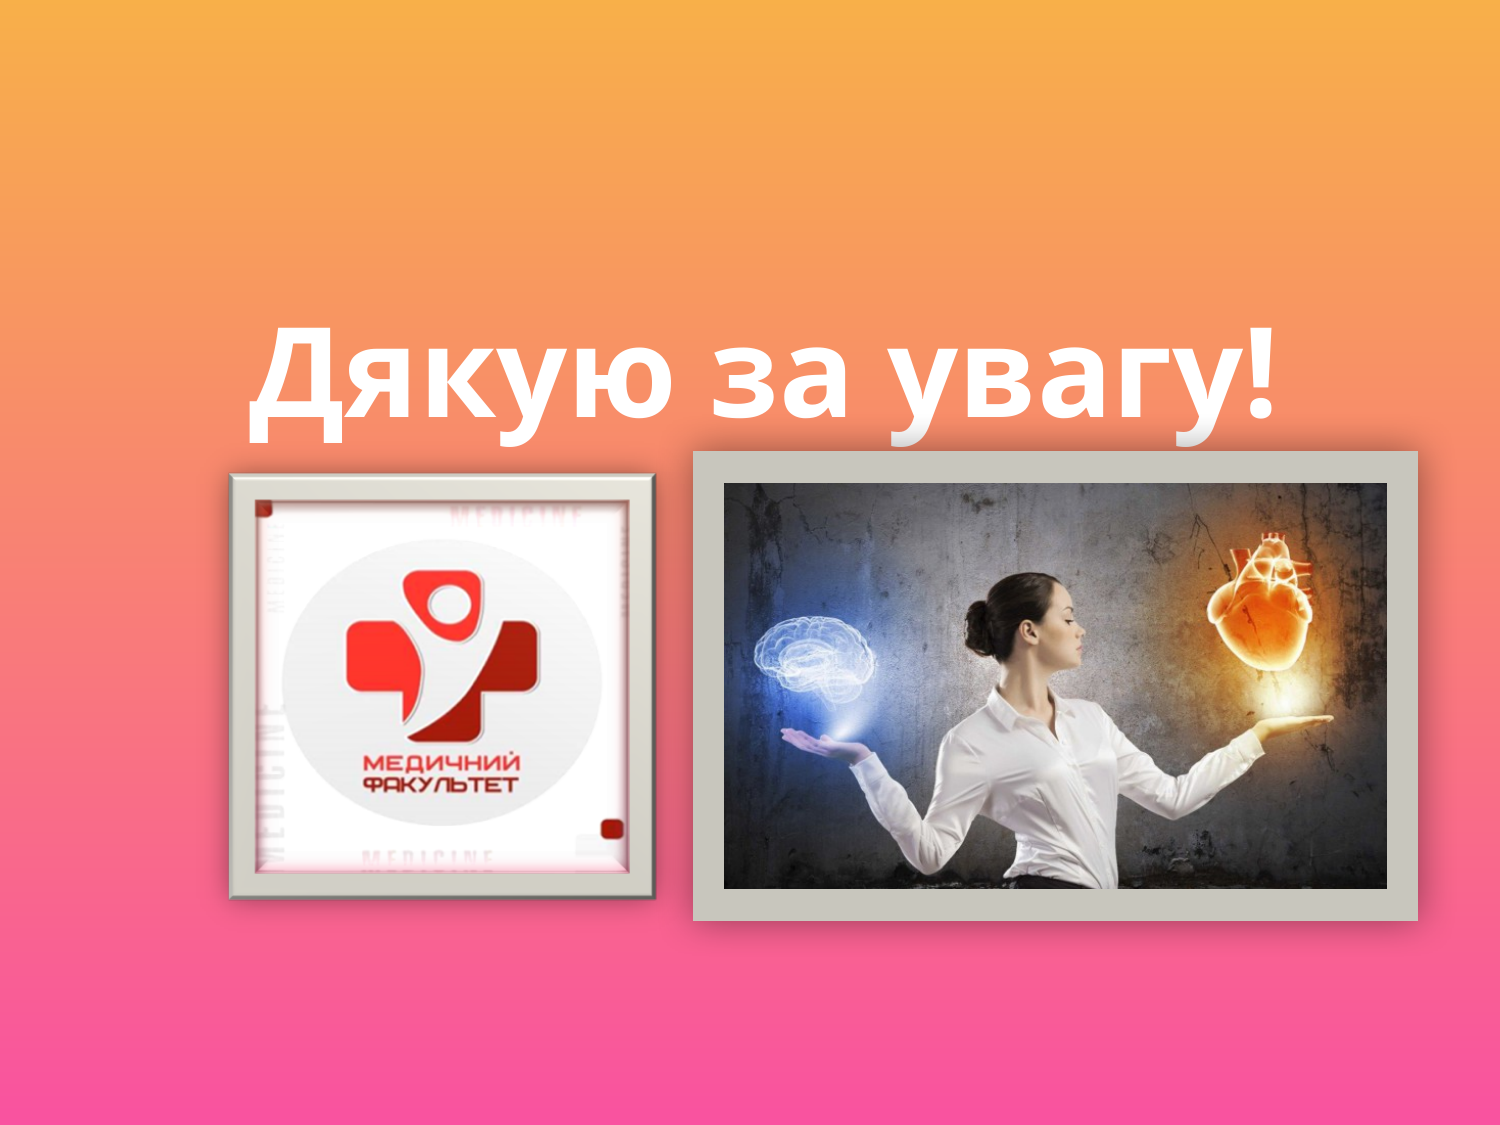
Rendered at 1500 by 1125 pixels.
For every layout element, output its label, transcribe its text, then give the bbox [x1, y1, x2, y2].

picture [186, 431, 698, 941]
picture [723, 482, 1388, 890]
list Дякую за увагу! [89, 285, 1440, 503]
